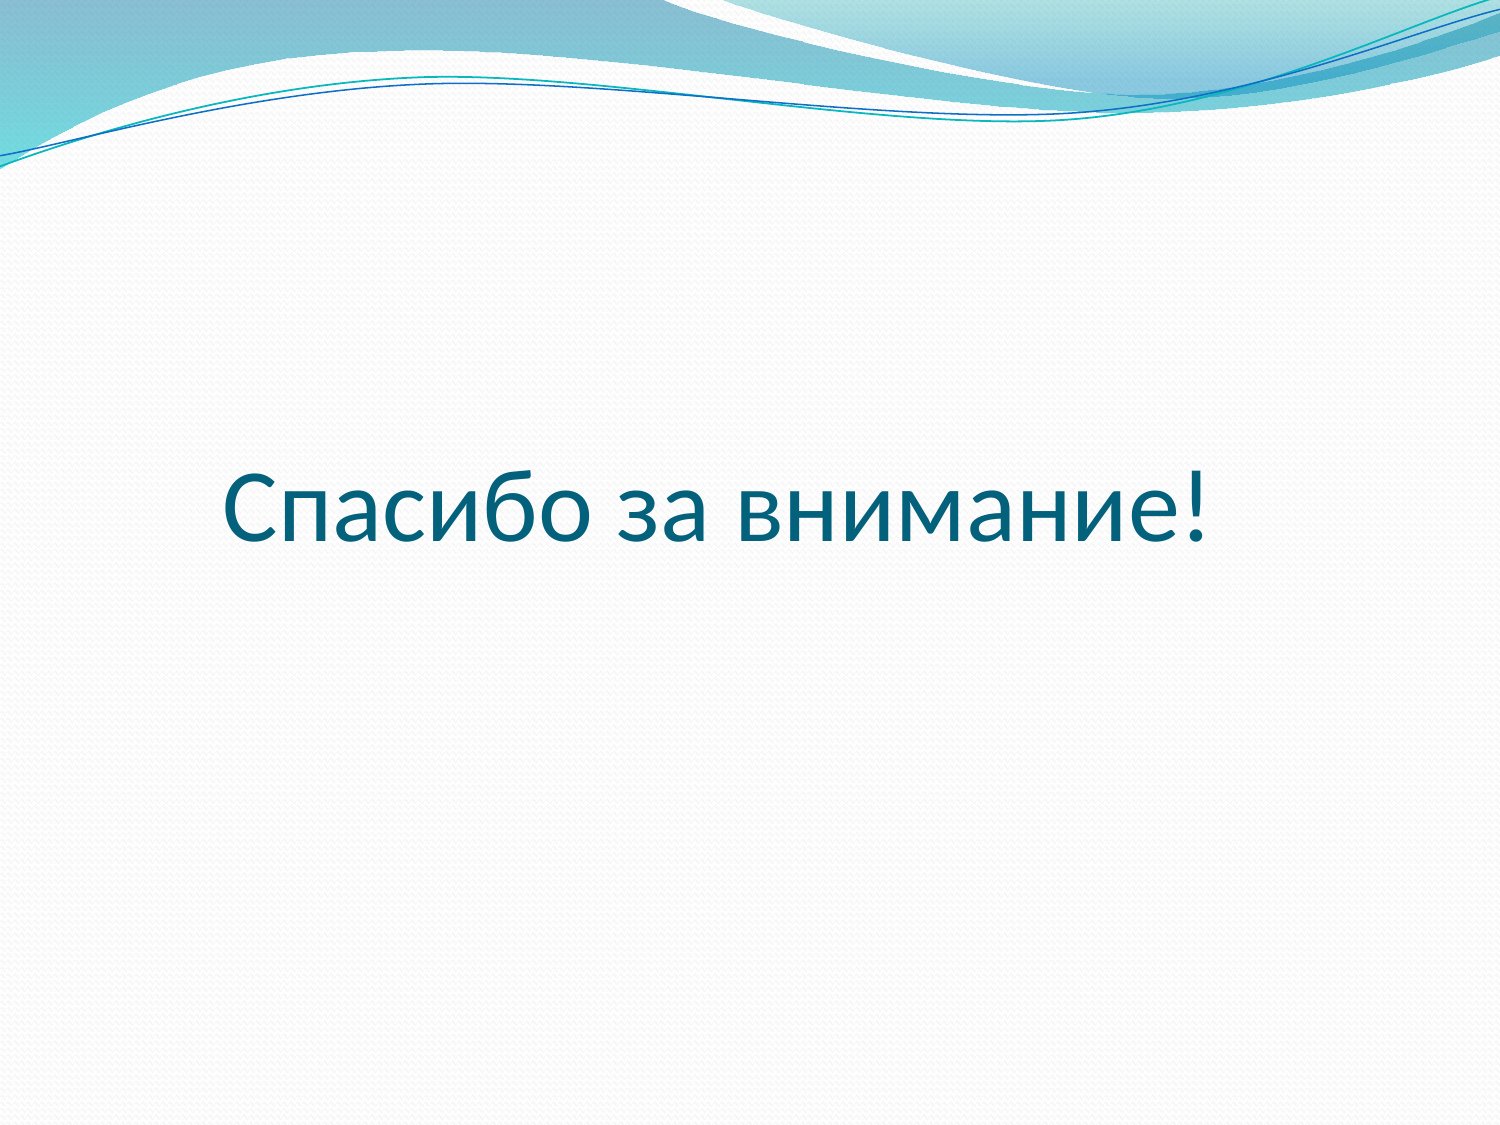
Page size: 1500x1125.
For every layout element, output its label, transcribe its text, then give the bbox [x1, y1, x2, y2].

title Спасибо за внимание! [105, 398, 1468, 563]
